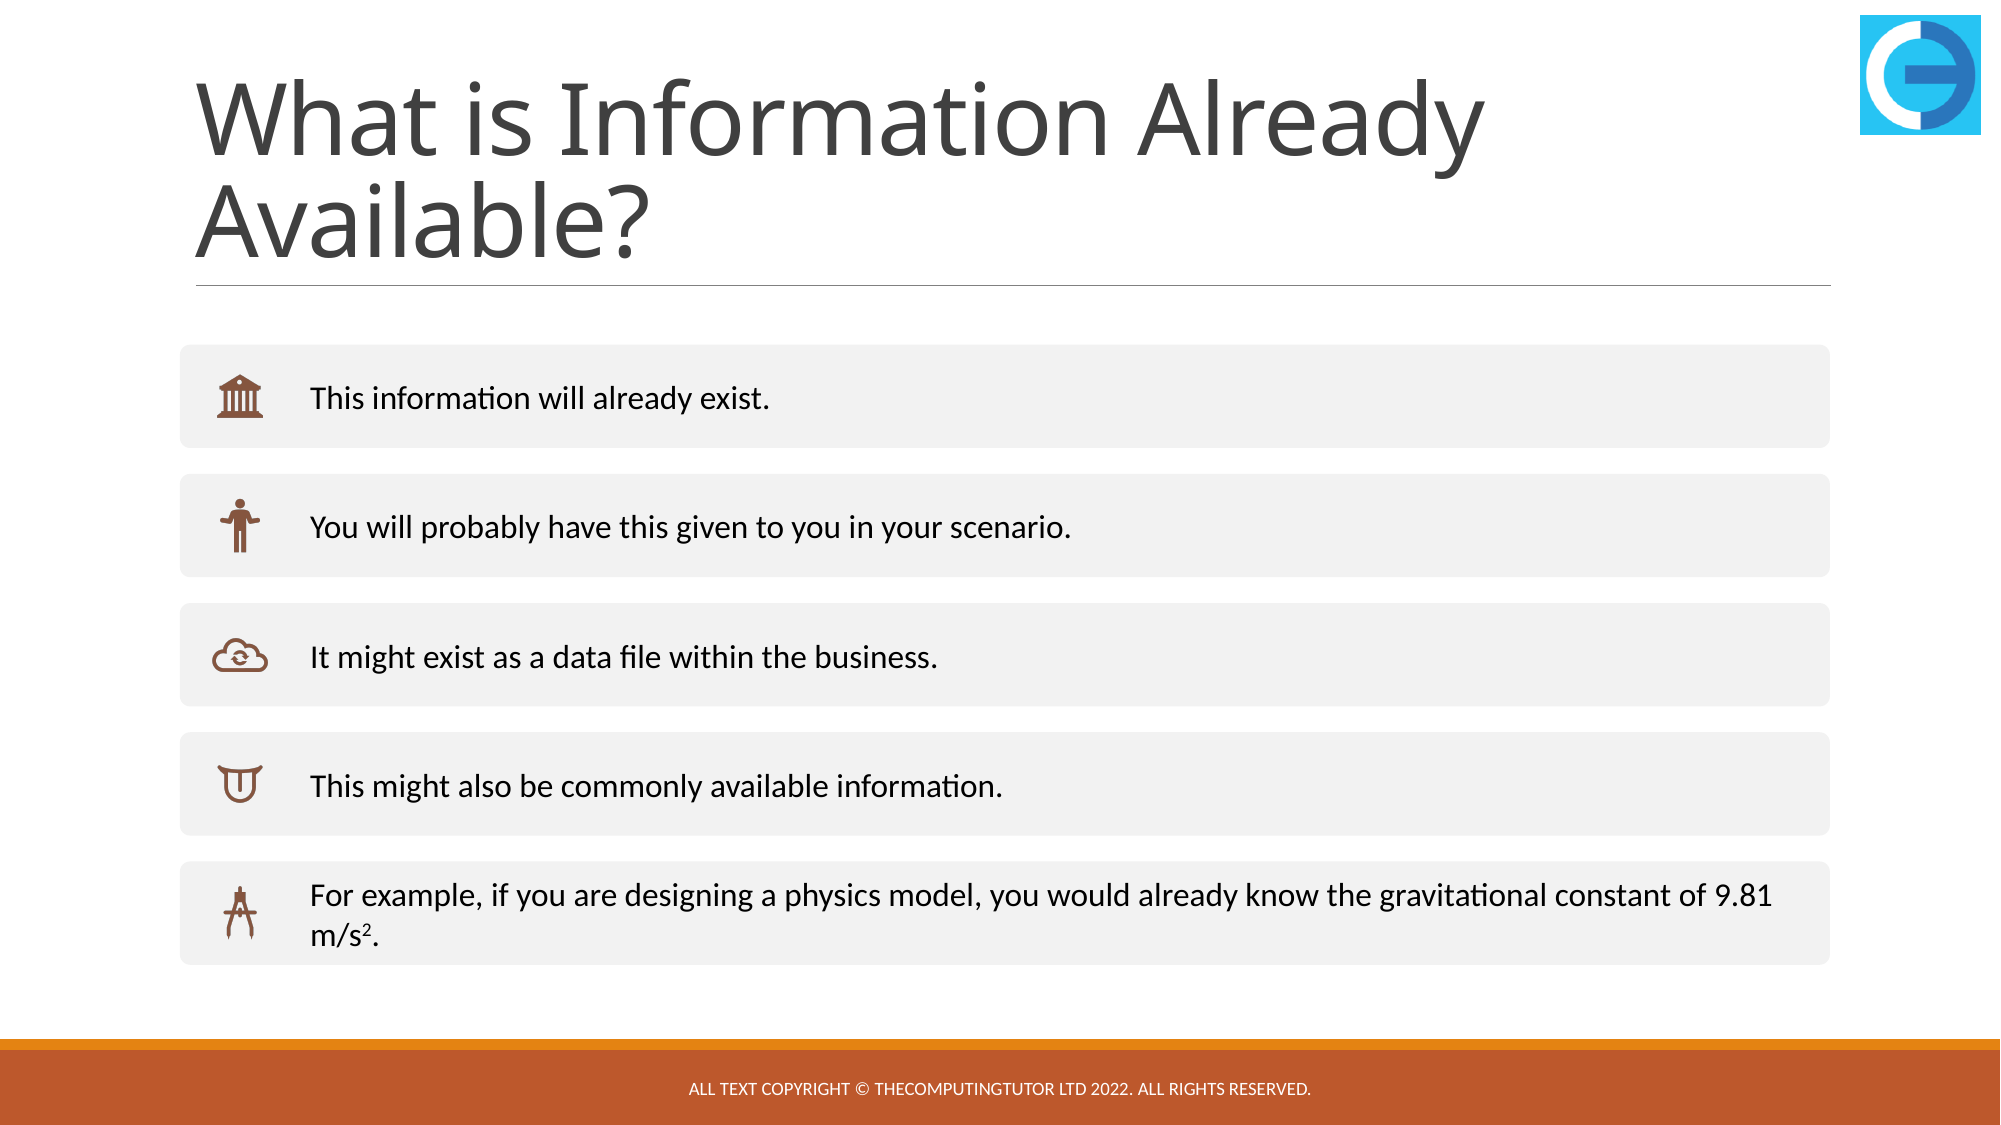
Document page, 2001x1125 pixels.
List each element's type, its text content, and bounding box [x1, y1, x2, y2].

footer All text copyright © TheComputingTutor Ltd 2022. All rights Reserved. [604, 1059, 1396, 1120]
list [179, 343, 1831, 966]
picture [1860, 15, 1981, 135]
title What is Information Already Available? [180, 47, 1830, 285]
